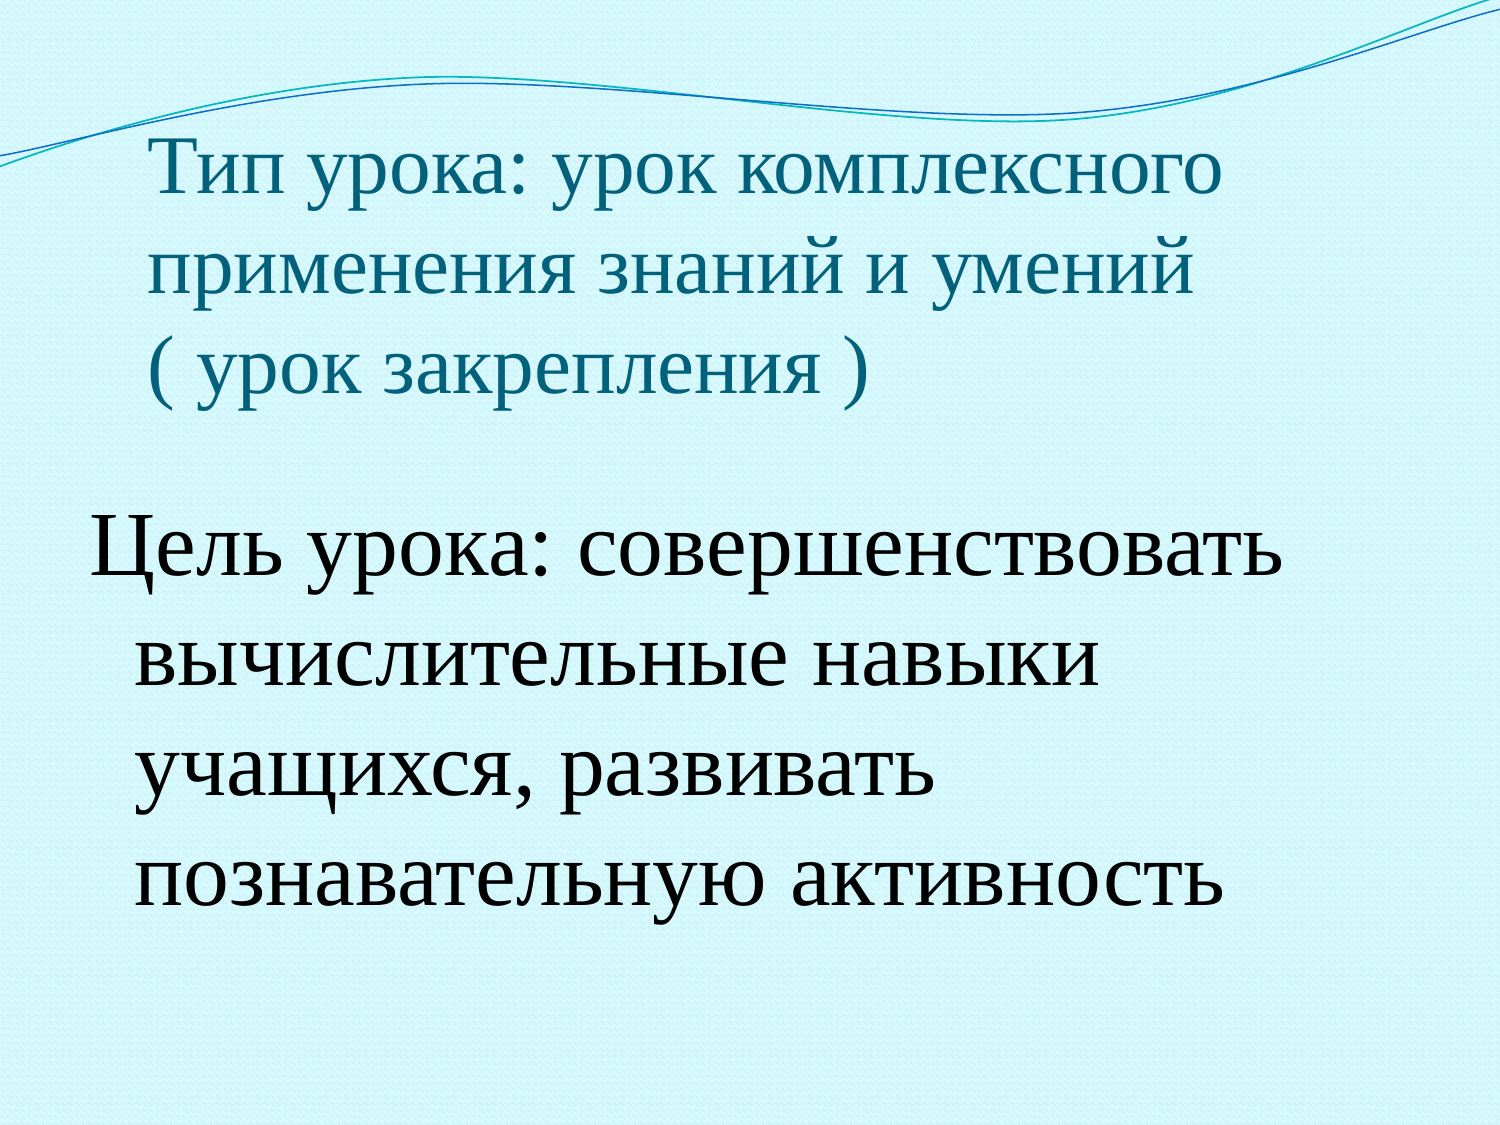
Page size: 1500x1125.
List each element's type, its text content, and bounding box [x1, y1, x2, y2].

list Цель урока: совершенствовать вычислительные навыки учащихся, развивать познавательную активность [75, 317, 1425, 1038]
title Тип урока: урок комплексного применения знаний и умений ( урок закрепления ) [147, 54, 1386, 317]
